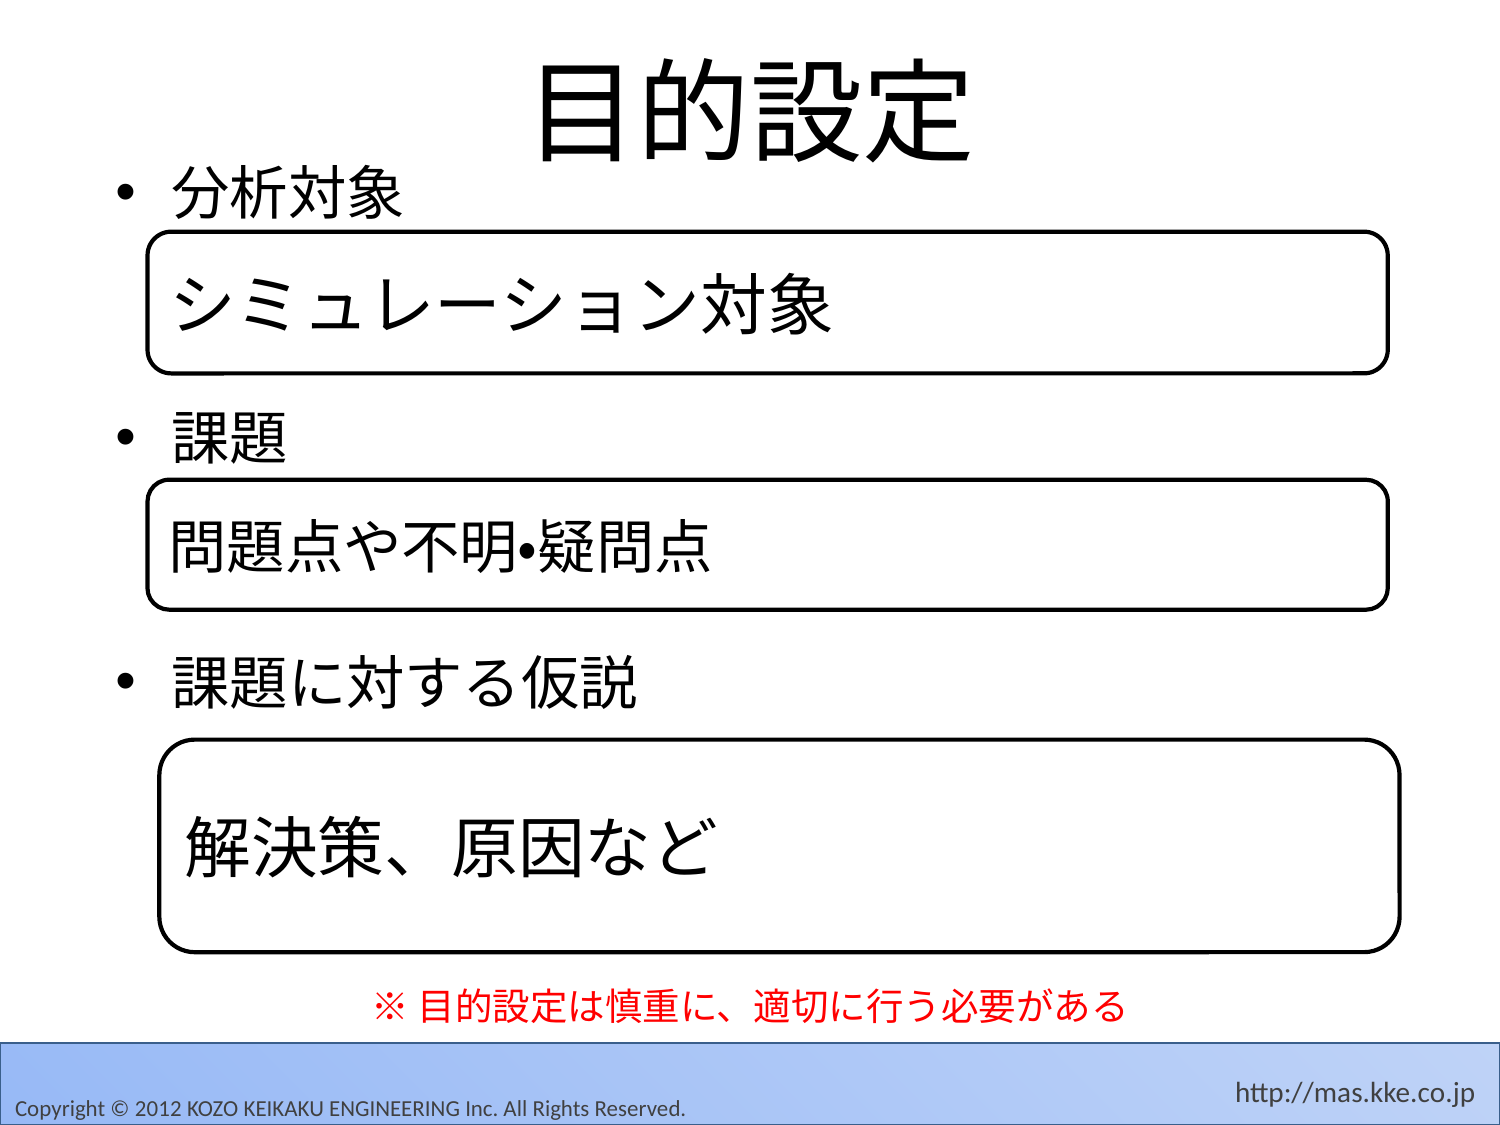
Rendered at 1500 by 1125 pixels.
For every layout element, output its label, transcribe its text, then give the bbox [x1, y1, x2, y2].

list 分析対象 課題 課題に対する仮説 [100, 149, 1329, 975]
footer Copyright © 2012 KOZO KEIKAKU ENGINEERING Inc. All Rights Reserved. [0, 1088, 988, 1125]
text_box 解決策、原因など [157, 737, 1402, 955]
title 目的設定 [75, 45, 1425, 173]
text_box ※目的設定は慎重に、適切に行う必要がある [64, 975, 1436, 1036]
text_box シミュレーション対象 [145, 229, 1390, 376]
text_box 問題点や不明・疑問点 [145, 477, 1390, 612]
